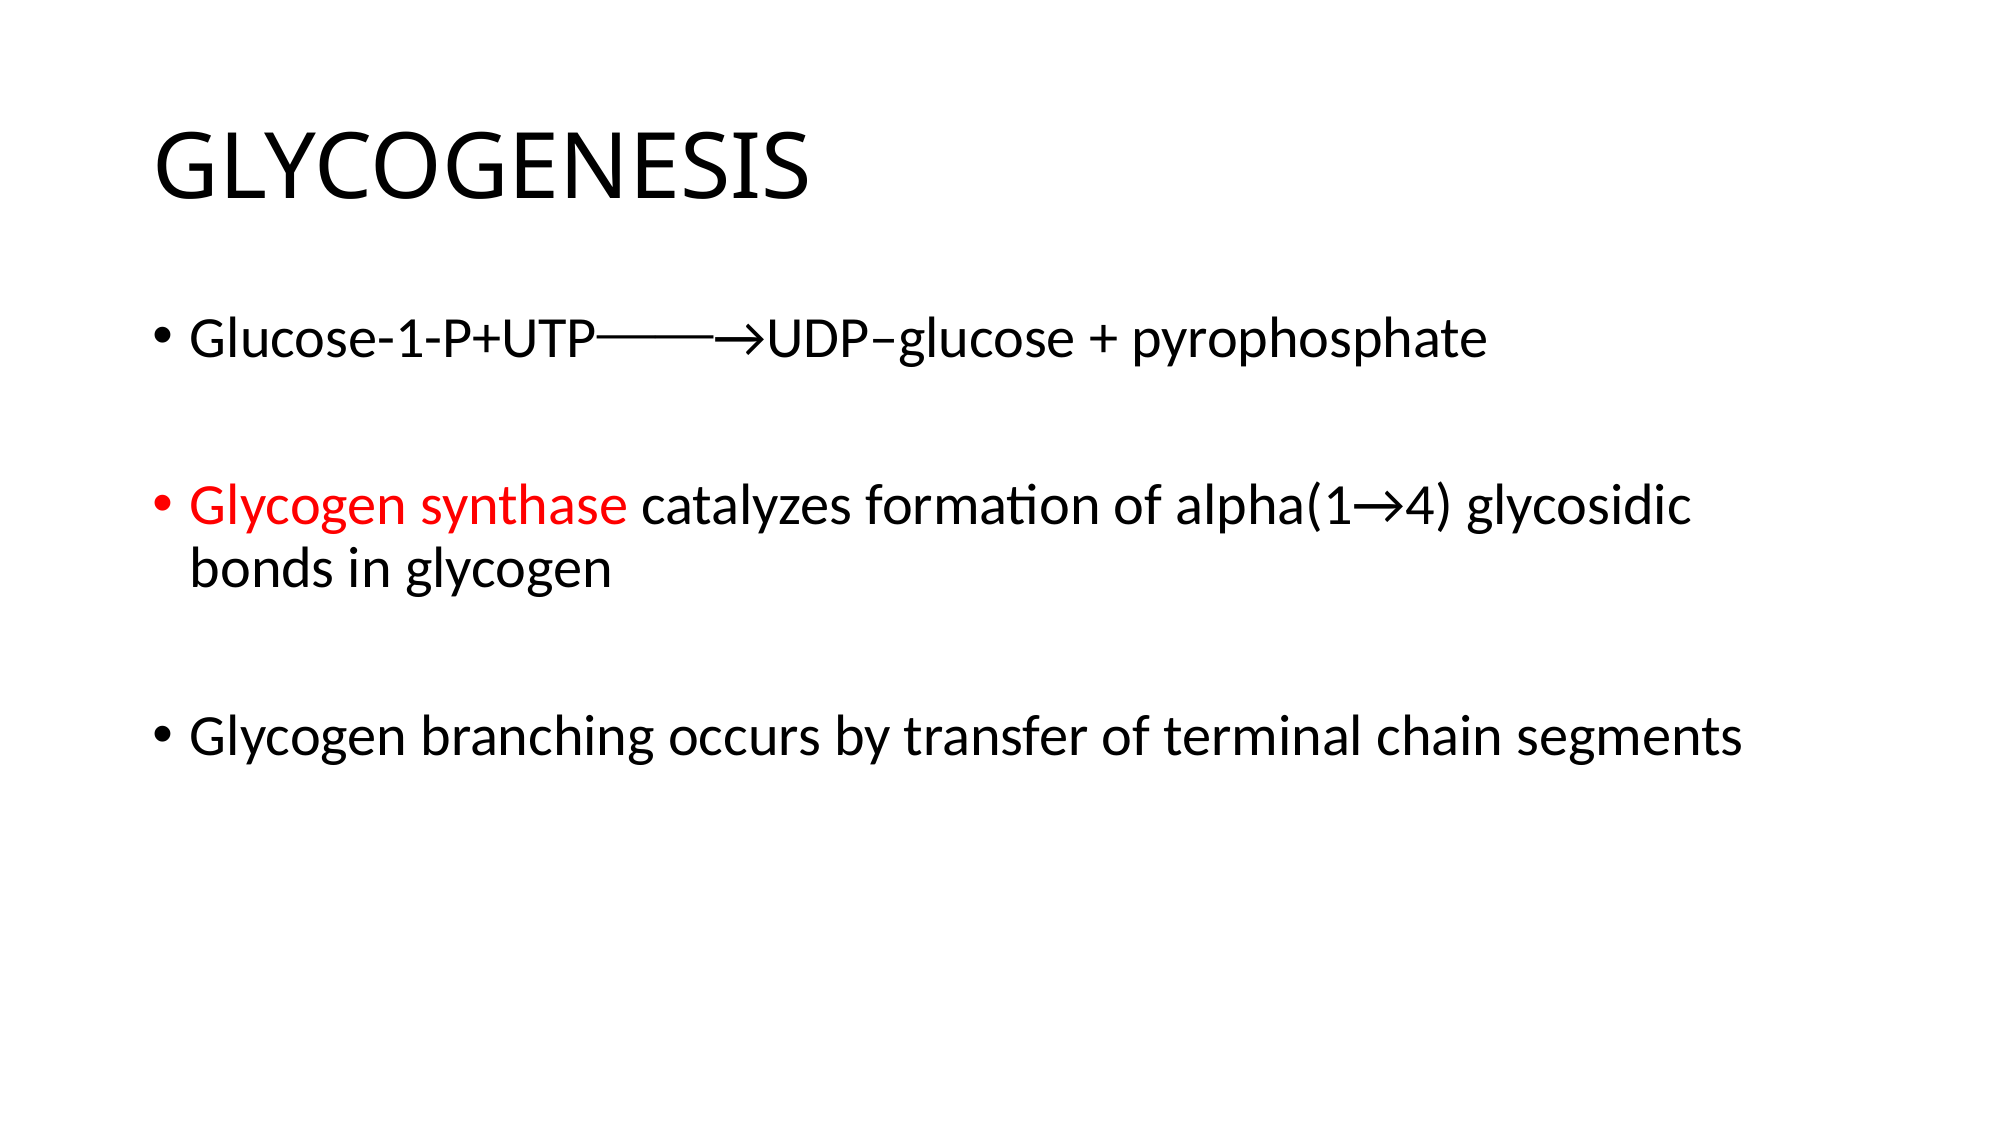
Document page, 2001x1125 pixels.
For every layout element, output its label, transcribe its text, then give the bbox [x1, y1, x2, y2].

list Glucose-1-P+UTP⎯⎯→UDP–glucose + pyrophosphate Glycogen synthase catalyzes formation of alpha(1→4) glycosidic bonds in glycogen Glycogen branching occurs by transfer of terminal chain segments [137, 299, 1863, 1014]
title GLYCOGENESIS [137, 59, 1863, 278]
